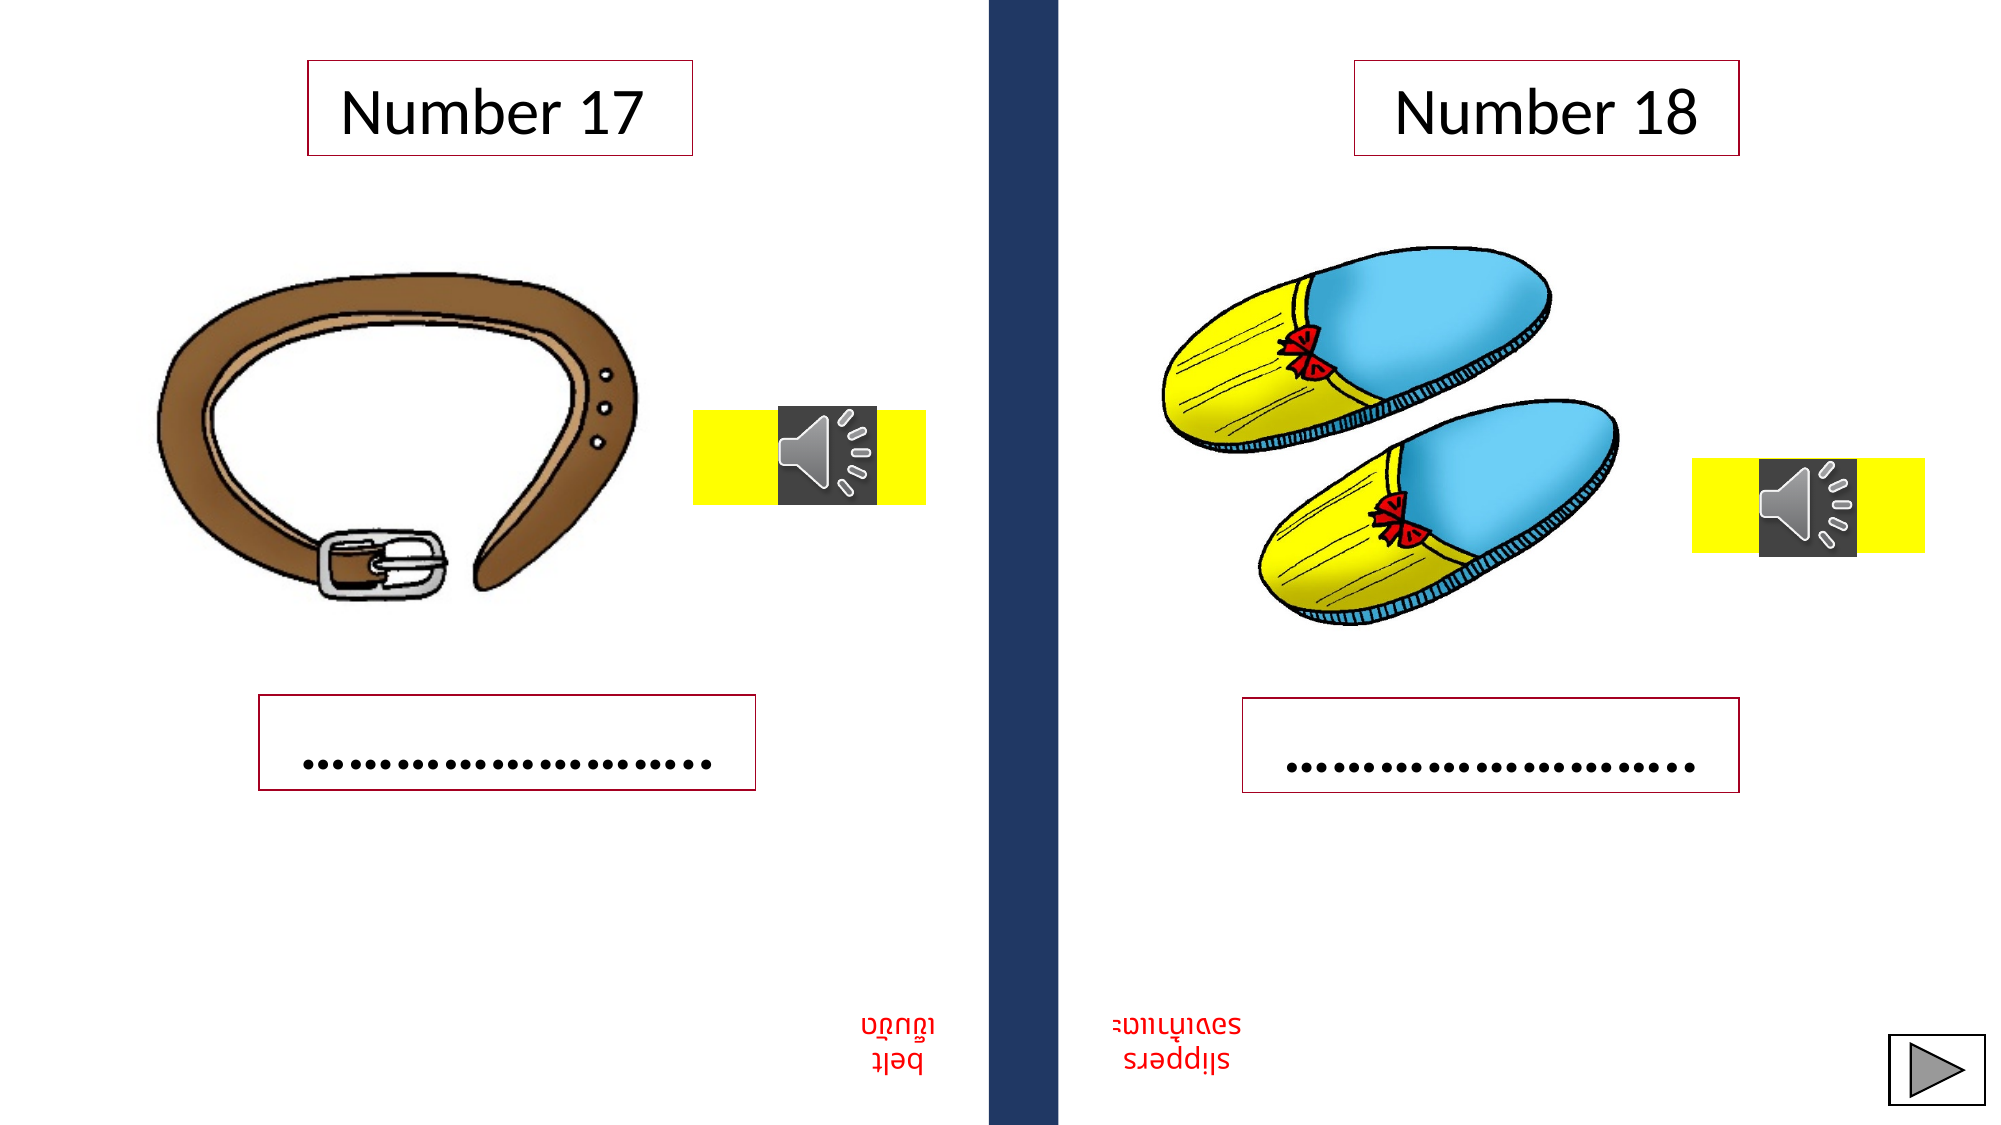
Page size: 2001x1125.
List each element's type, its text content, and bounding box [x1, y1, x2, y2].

text_box Number 18 [1354, 60, 1739, 156]
table_header [1692, 458, 1758, 553]
text_box Number 17 [308, 60, 693, 156]
text_box …………………….. [1242, 697, 1739, 793]
picture [1141, 225, 1639, 640]
text_box slippers รองเท้าแตะ [1061, 1005, 1292, 1090]
text_box [988, 0, 1059, 1125]
table_header [693, 410, 777, 505]
text_box …………………….. [259, 695, 756, 790]
table_header [1859, 458, 1925, 553]
text_box [1888, 1034, 1986, 1106]
text_box belt เข็มขัด [823, 1005, 974, 1090]
picture [1758, 457, 1859, 558]
table_header [878, 410, 926, 505]
picture [777, 405, 878, 506]
picture [136, 261, 656, 615]
